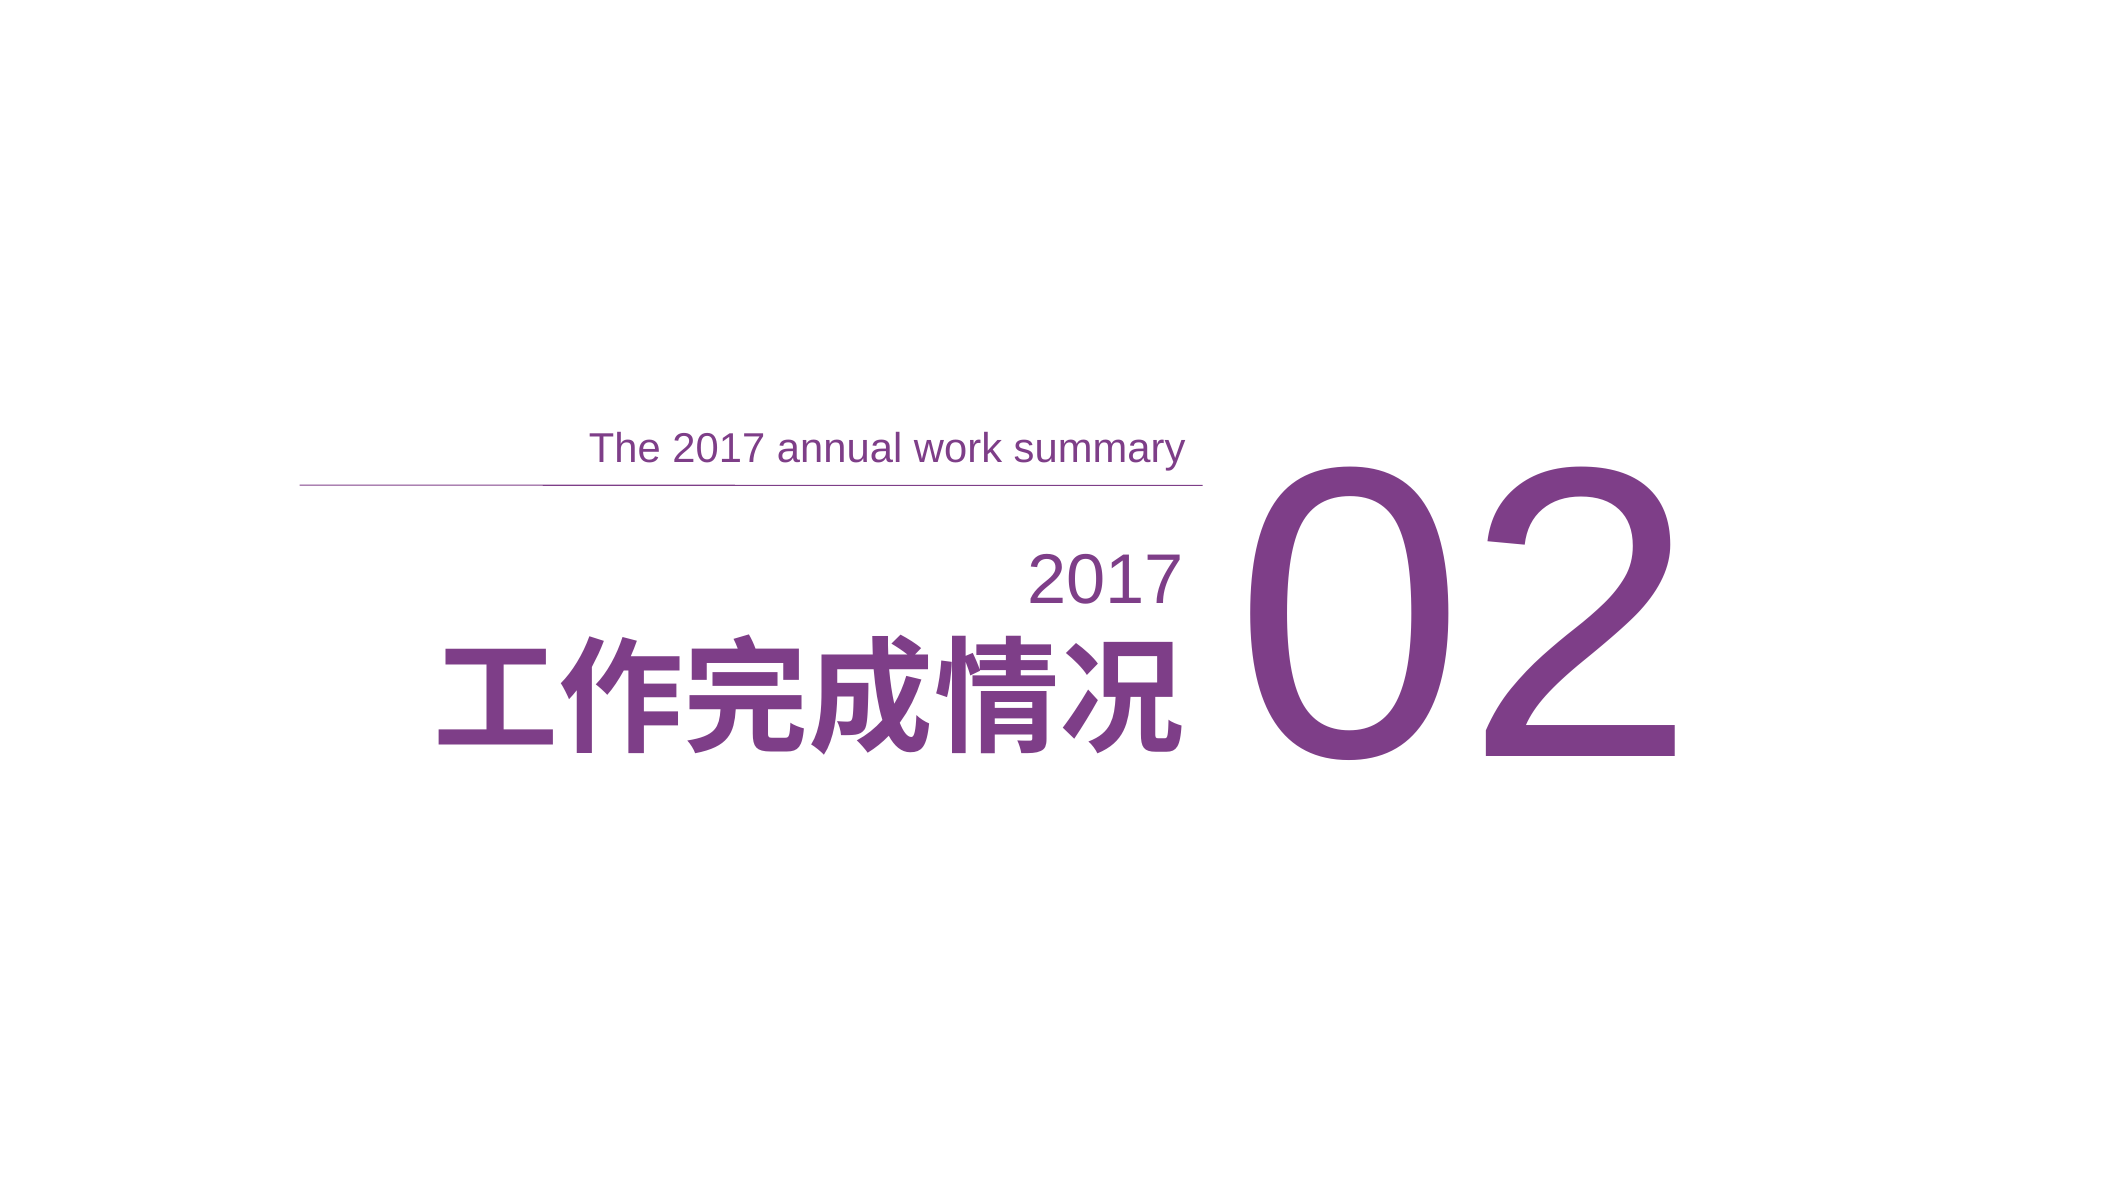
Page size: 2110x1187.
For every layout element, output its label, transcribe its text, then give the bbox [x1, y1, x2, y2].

text_box 02 [1220, 334, 1711, 847]
text_box The 2017 annual work summary [573, 413, 1201, 479]
text_box 2017 工作完成情况 [418, 525, 1199, 775]
